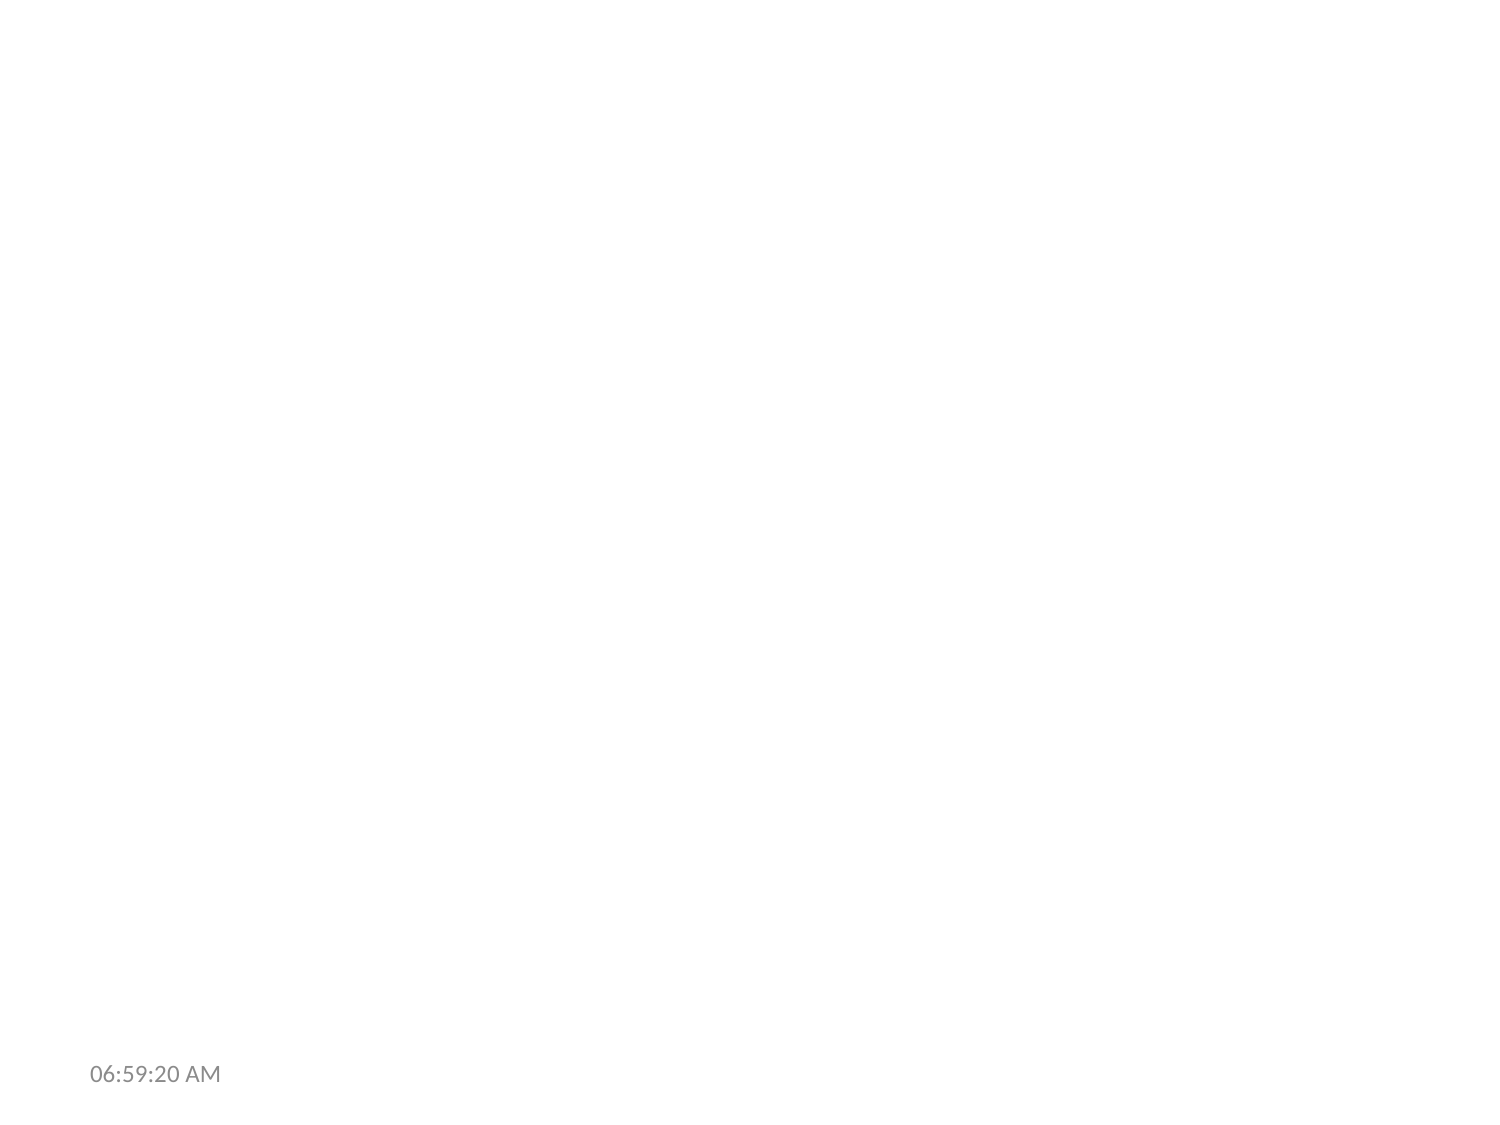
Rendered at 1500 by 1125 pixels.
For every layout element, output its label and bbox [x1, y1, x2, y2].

slide_number [75, 1042, 425, 1103]
